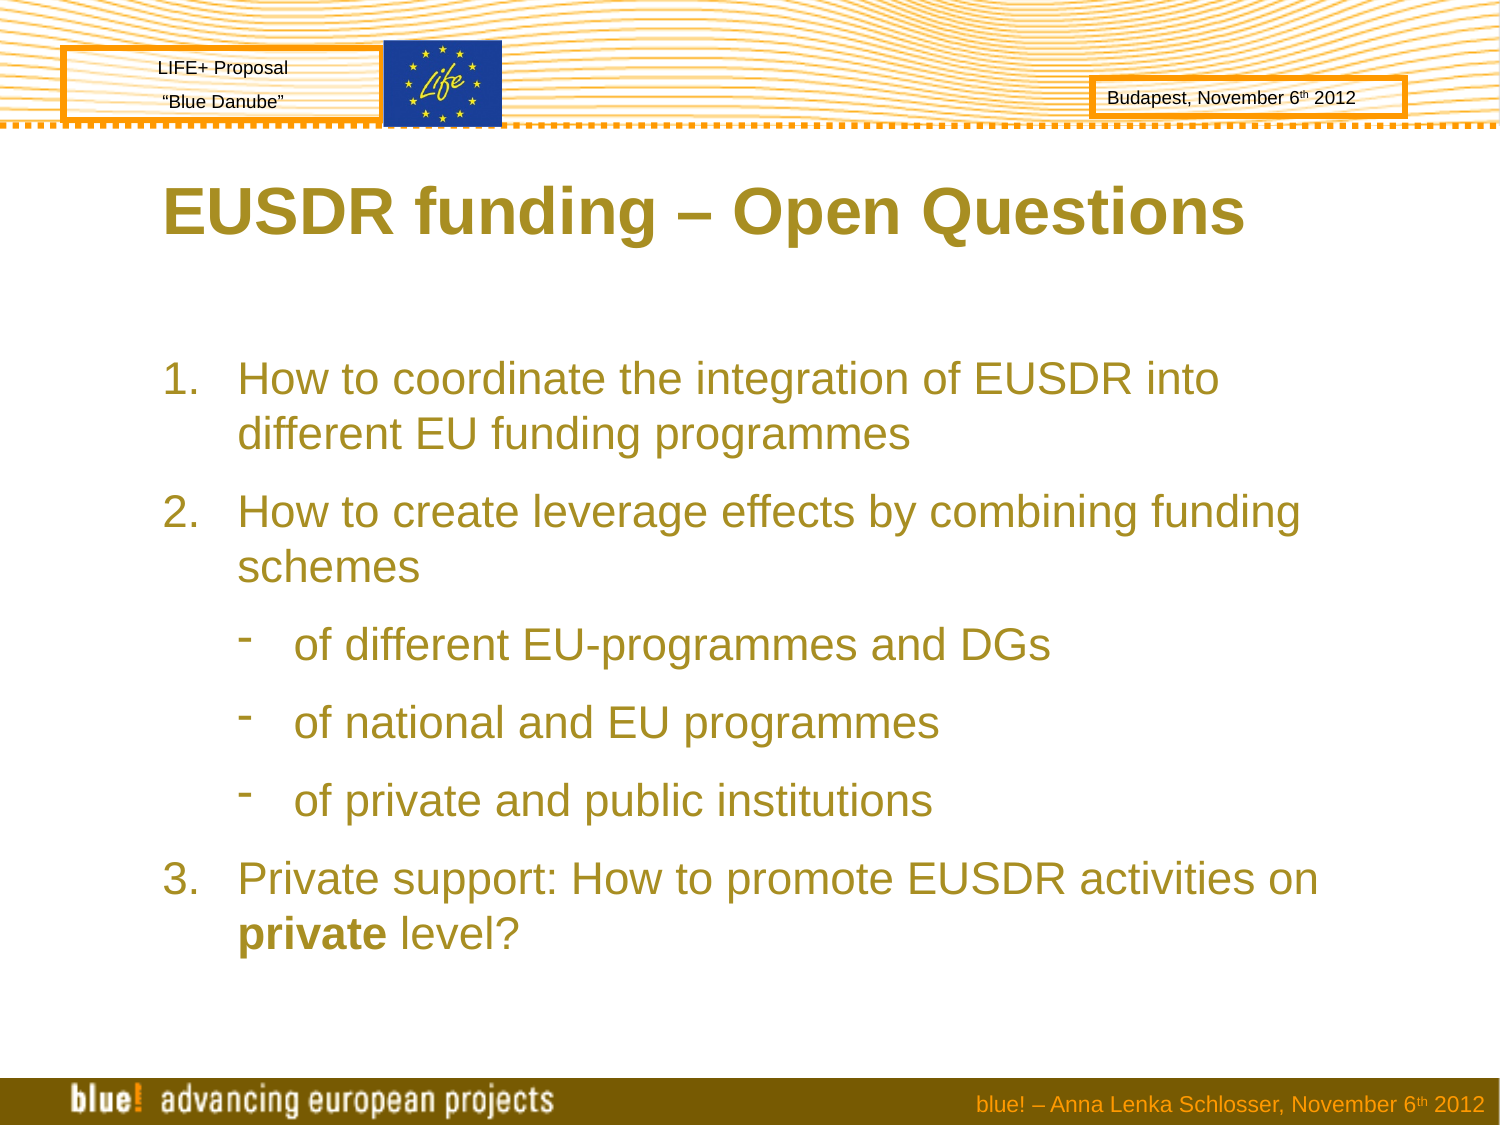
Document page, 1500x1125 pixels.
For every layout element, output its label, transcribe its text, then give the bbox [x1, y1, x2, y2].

picture [0, 1078, 1500, 1125]
picture [383, 40, 502, 127]
text_box EUSDR funding – Open Questions How to coordinate the integration of EUSDR into different EU funding programmes How to create leverage effects by combining funding schemes of different EU-programmes and DGs of national and EU programmes of private and public institutions Private support: How to promote EUSDR activities on private level? [147, 160, 1384, 1044]
